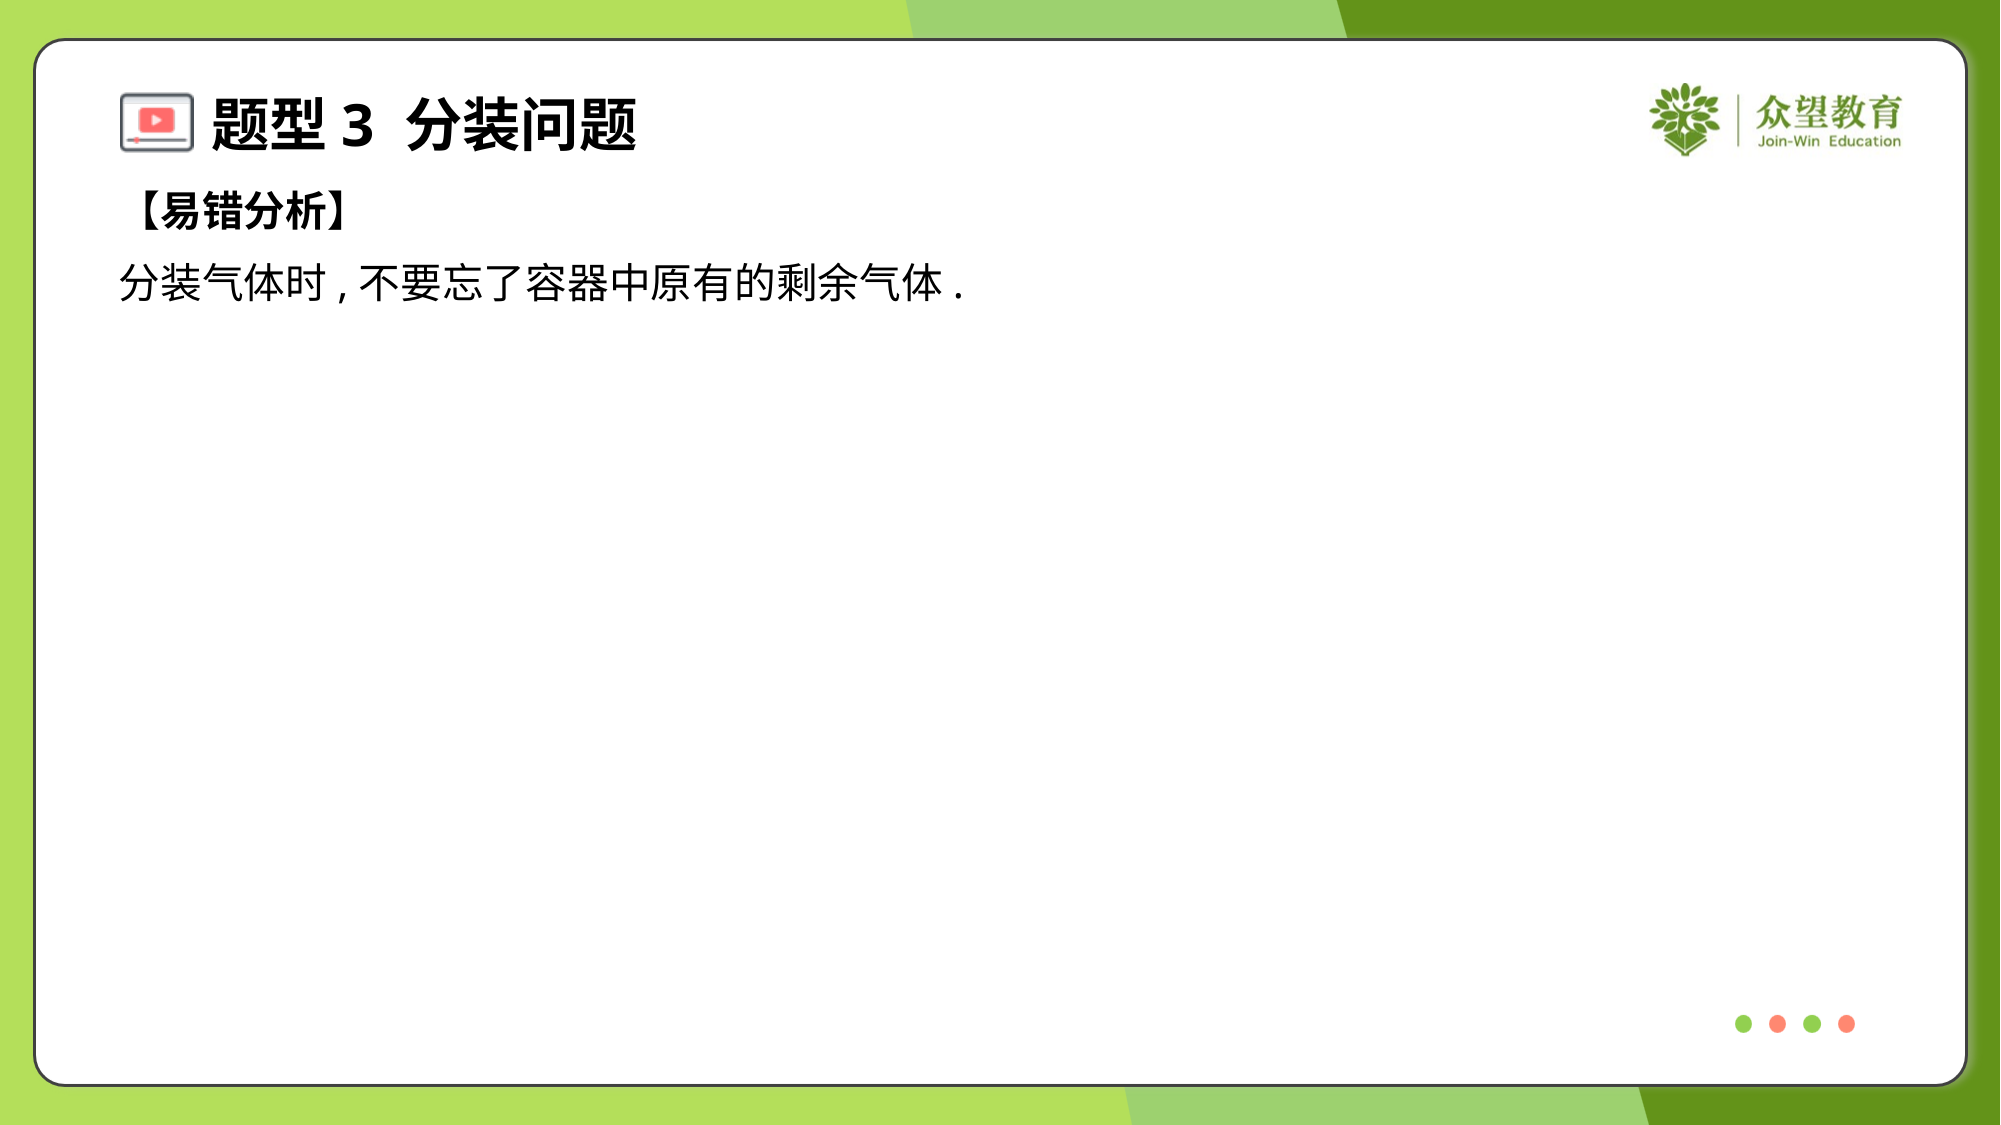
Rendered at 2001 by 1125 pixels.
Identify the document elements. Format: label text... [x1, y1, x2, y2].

text_box 【易错分析】 分装气体时,不要忘了容器中原有的剩余气体. [118, 159, 1883, 300]
picture [0, 0, 2000, 1125]
